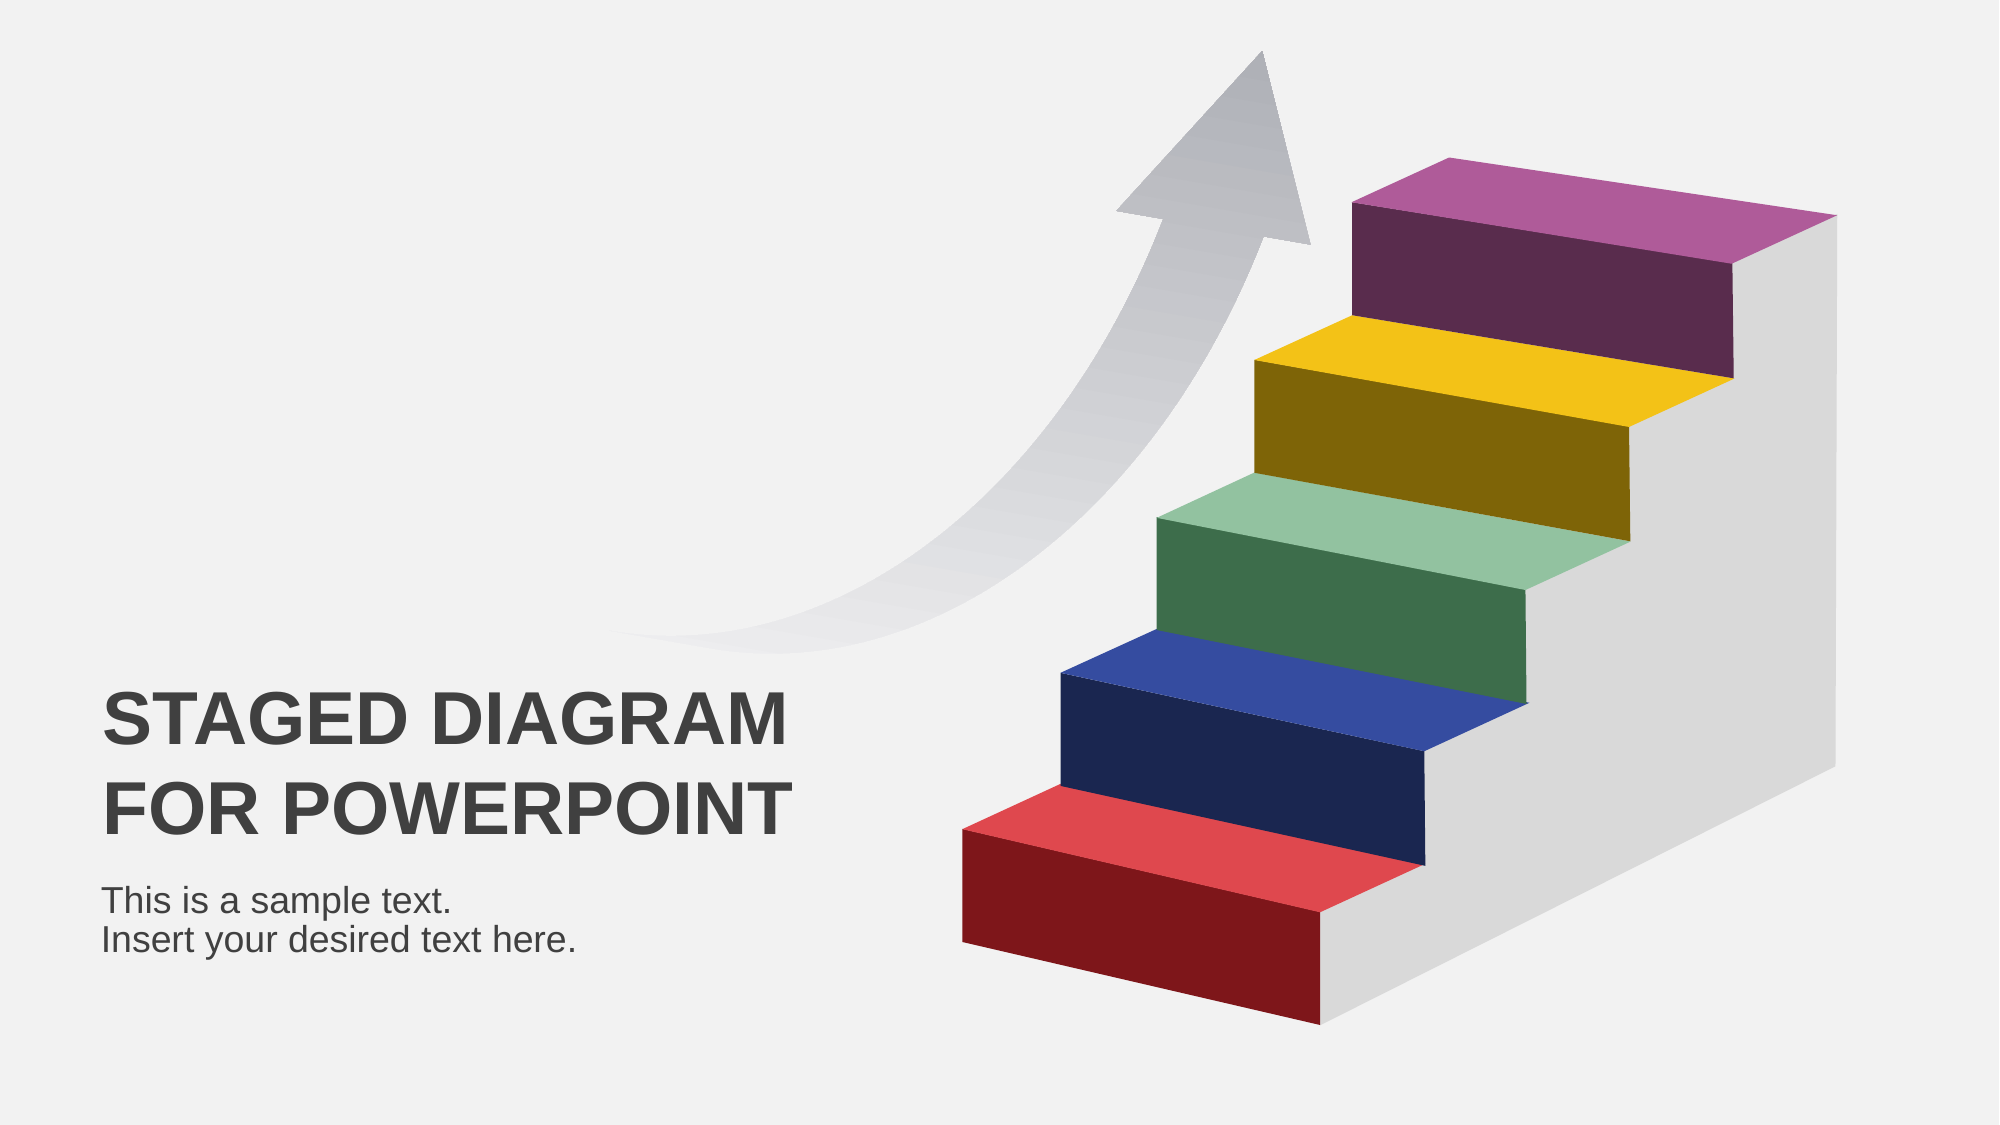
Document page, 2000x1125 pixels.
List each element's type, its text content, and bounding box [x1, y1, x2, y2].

list This is a sample text. Insert your desired text here. [100, 878, 956, 1000]
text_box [962, 157, 1838, 1026]
title STAGED DIAGRAM FOR POWERPOINT [102, 499, 956, 850]
text_box [1167, 50, 1291, 155]
